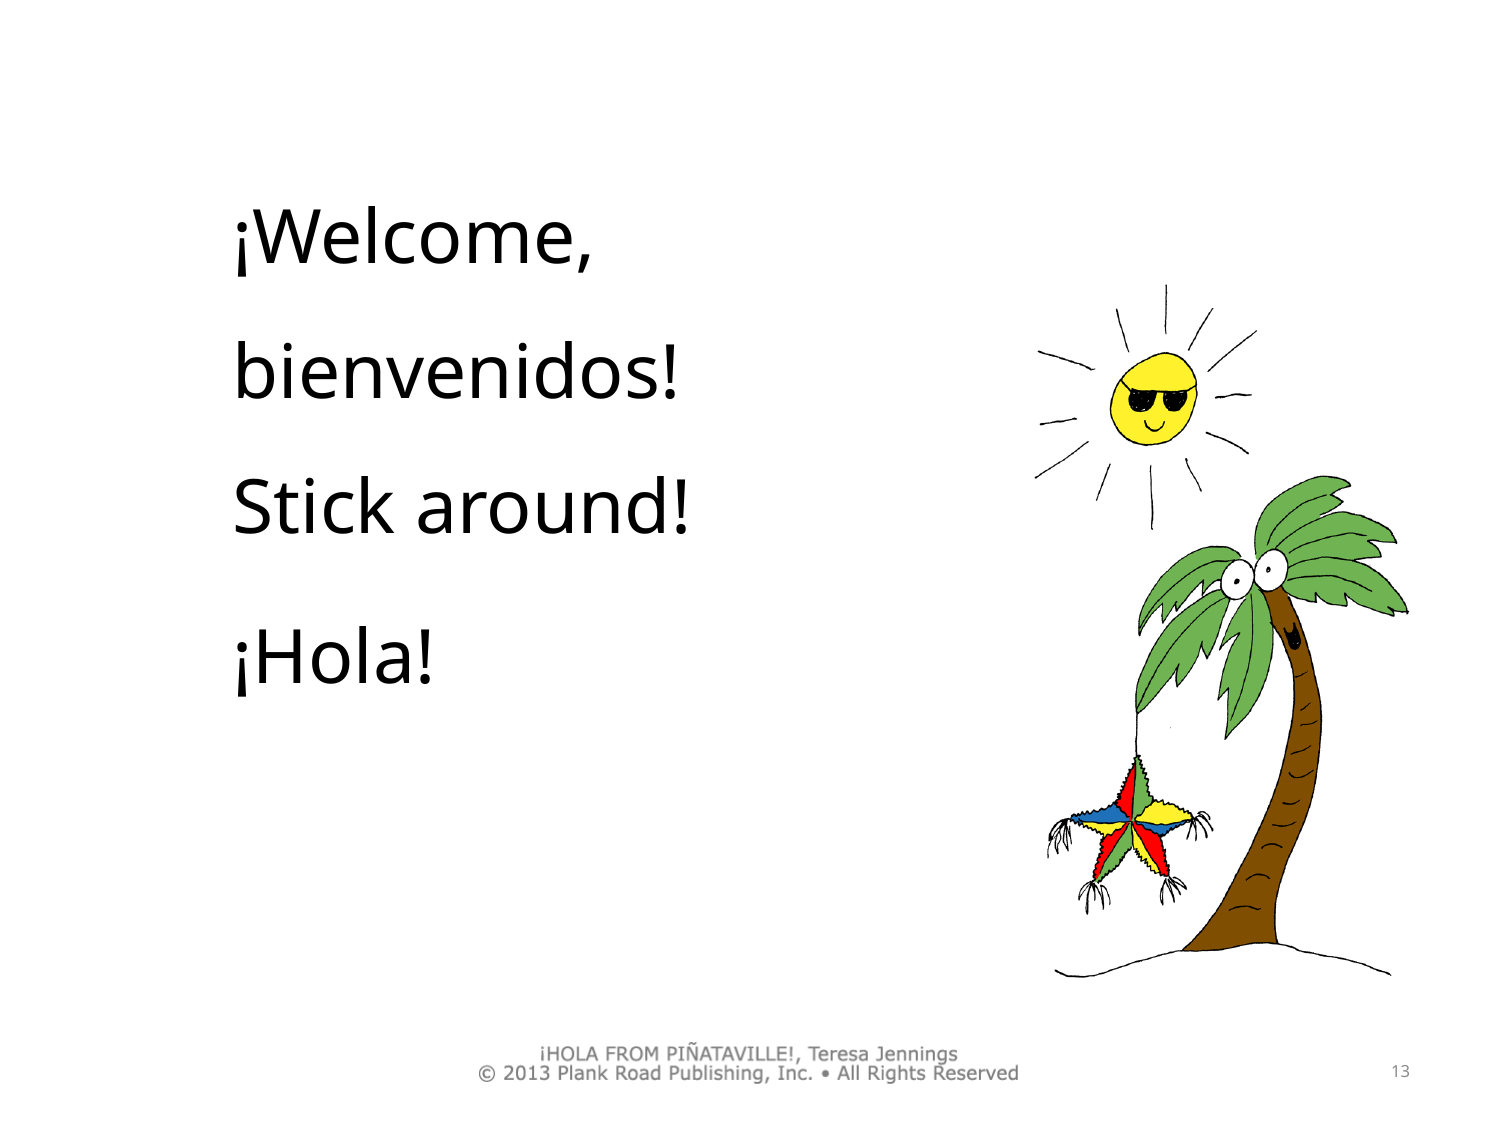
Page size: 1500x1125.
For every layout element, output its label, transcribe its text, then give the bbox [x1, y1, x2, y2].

picture [479, 1042, 1018, 1084]
picture [988, 266, 1440, 1003]
list ¡Welcome, bienvenidos! Stick around! ¡Hola! [217, 136, 988, 1014]
slide_number 13 [1074, 1042, 1425, 1103]
